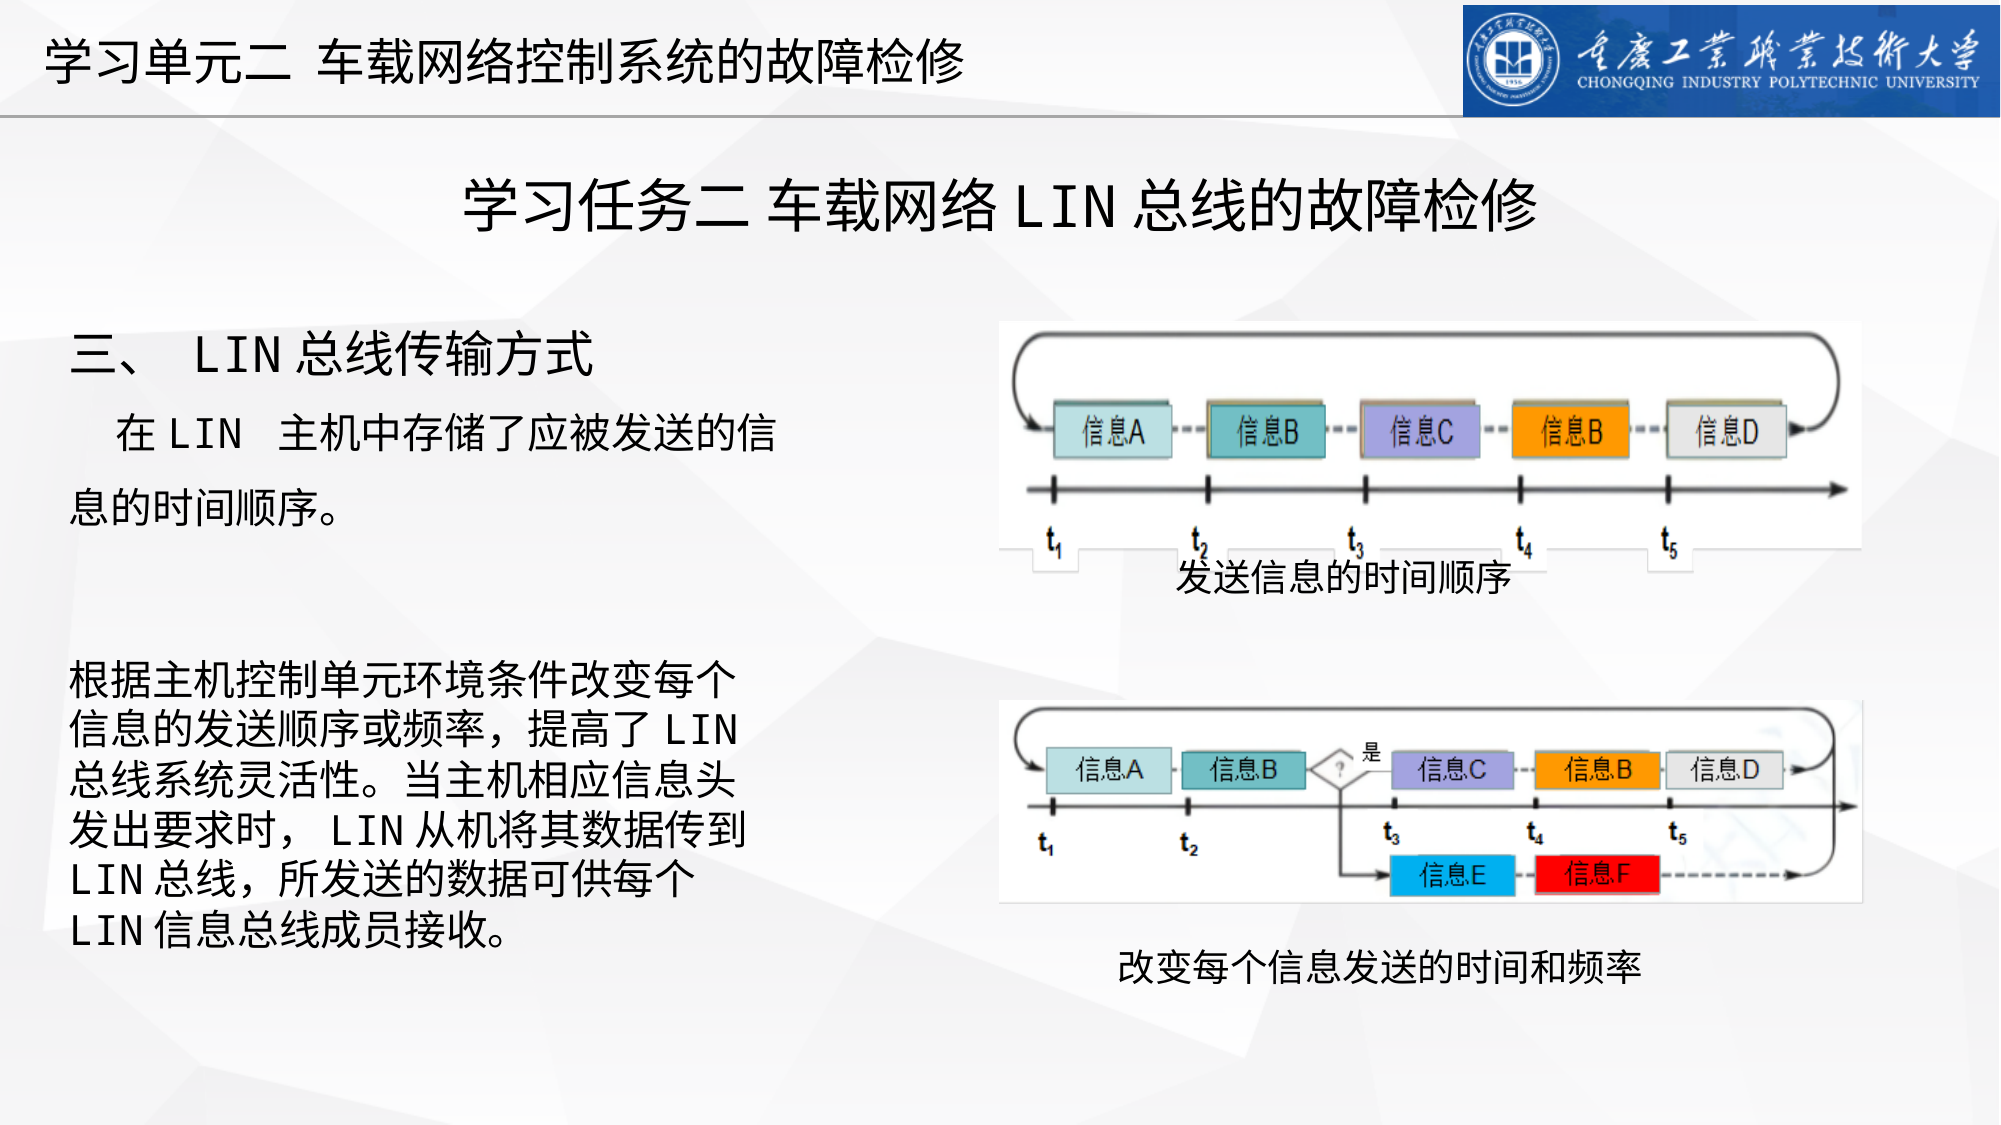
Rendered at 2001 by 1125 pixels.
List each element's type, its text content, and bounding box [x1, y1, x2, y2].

text_box 三、 LIN总线传输方式 在LIN 主机中存储了应被发送的信息的时间顺序。 [54, 284, 809, 540]
picture [0, 118, 1999, 1125]
text_box 改变每个信息发送的时间和频率 [1044, 936, 1729, 997]
text_box 根据主机控制单元环境条件改变每个信息的发送顺序或频率，提高了LIN 总线系统灵活性。当主机相应信息头发出要求时，LIN从机将其数据传到LIN总线，所发送的数据可供每个LIN信息总线成员接收。 [54, 645, 777, 961]
picture [0, 0, 2001, 117]
text_box 学习任务二 车载网络LIN总线的故障检修 [433, 161, 1567, 247]
text_box 发送信息的时间顺序 [1160, 578, 1589, 607]
